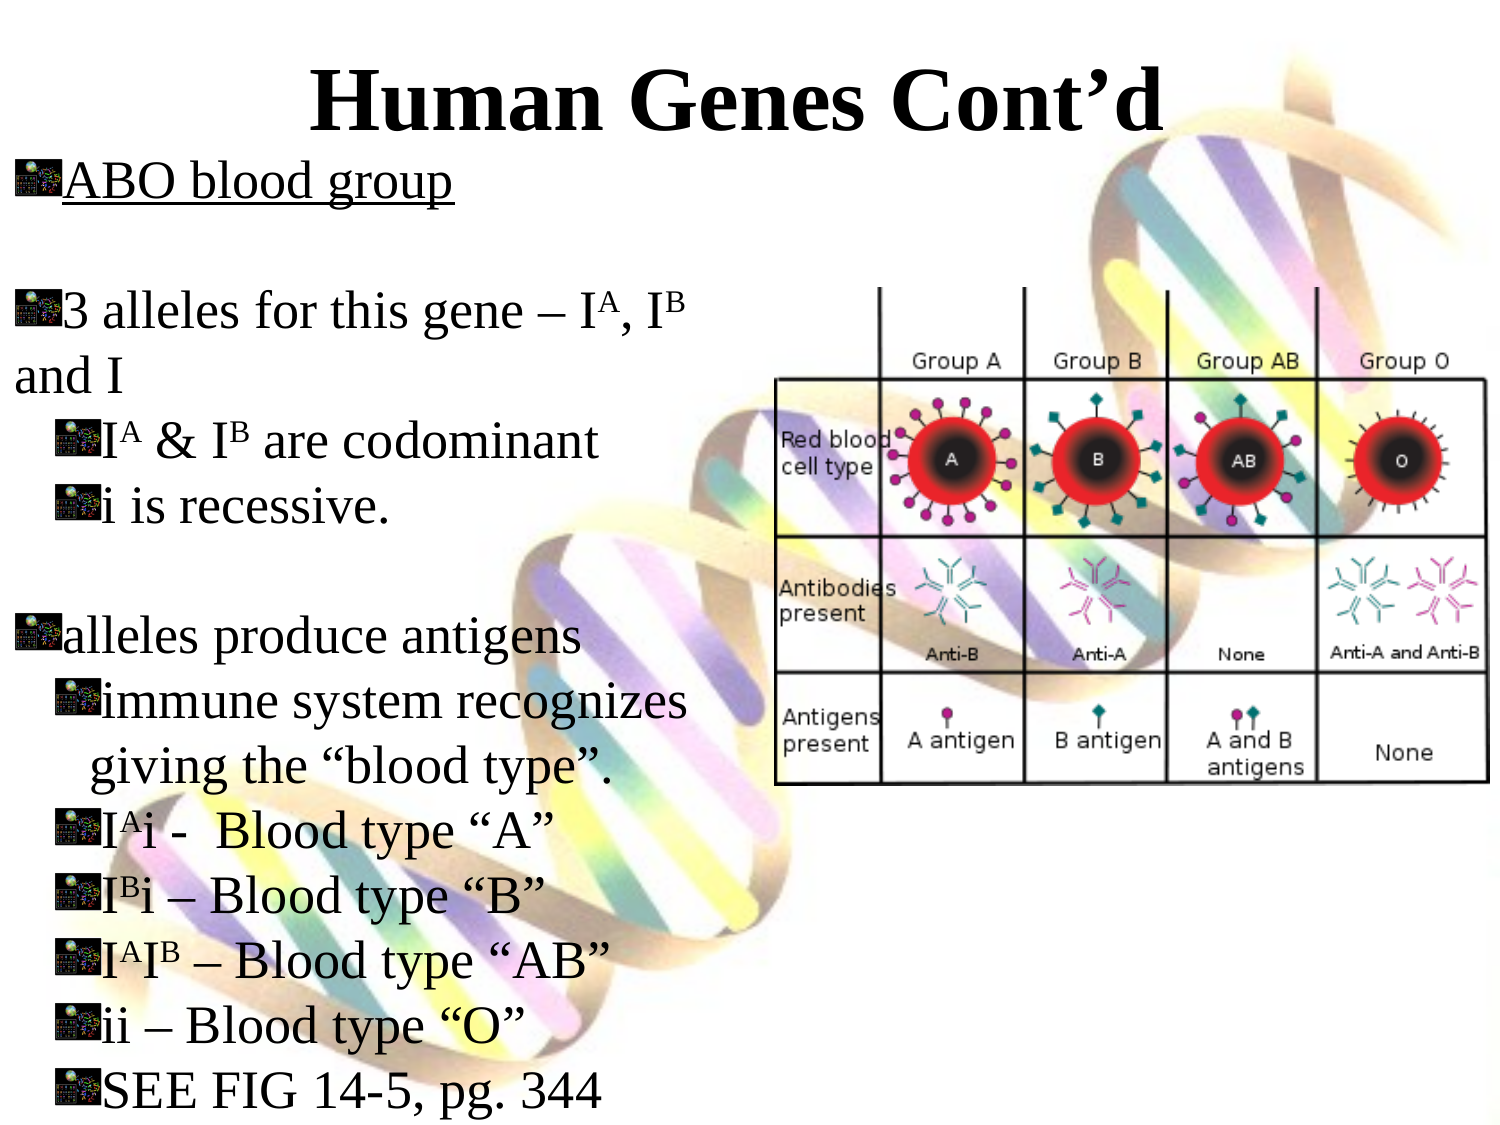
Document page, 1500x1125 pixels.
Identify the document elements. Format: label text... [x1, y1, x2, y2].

picture [54, 807, 102, 846]
picture [54, 1002, 102, 1041]
picture [774, 287, 1490, 787]
text_box ABO blood group 3 alleles for this gene – IA, IB and I IA & IB are codominant i is recessive. alleles produce antigens immune system recognizes giving the “blood type”. IAi - Blood type “A” IBi – Blood type “B” IAIB – Blood type “AB” ii – Blood type “O” SEE FIG 14-5, pg. 344 [0, 137, 775, 1125]
picture [54, 872, 102, 911]
picture [54, 937, 102, 976]
picture [54, 418, 102, 457]
picture [14, 288, 63, 327]
title Human Genes Cont’d [62, 0, 1413, 188]
picture [14, 158, 63, 197]
picture [14, 612, 63, 651]
picture [54, 483, 102, 521]
picture [54, 1067, 102, 1106]
picture [54, 677, 102, 716]
